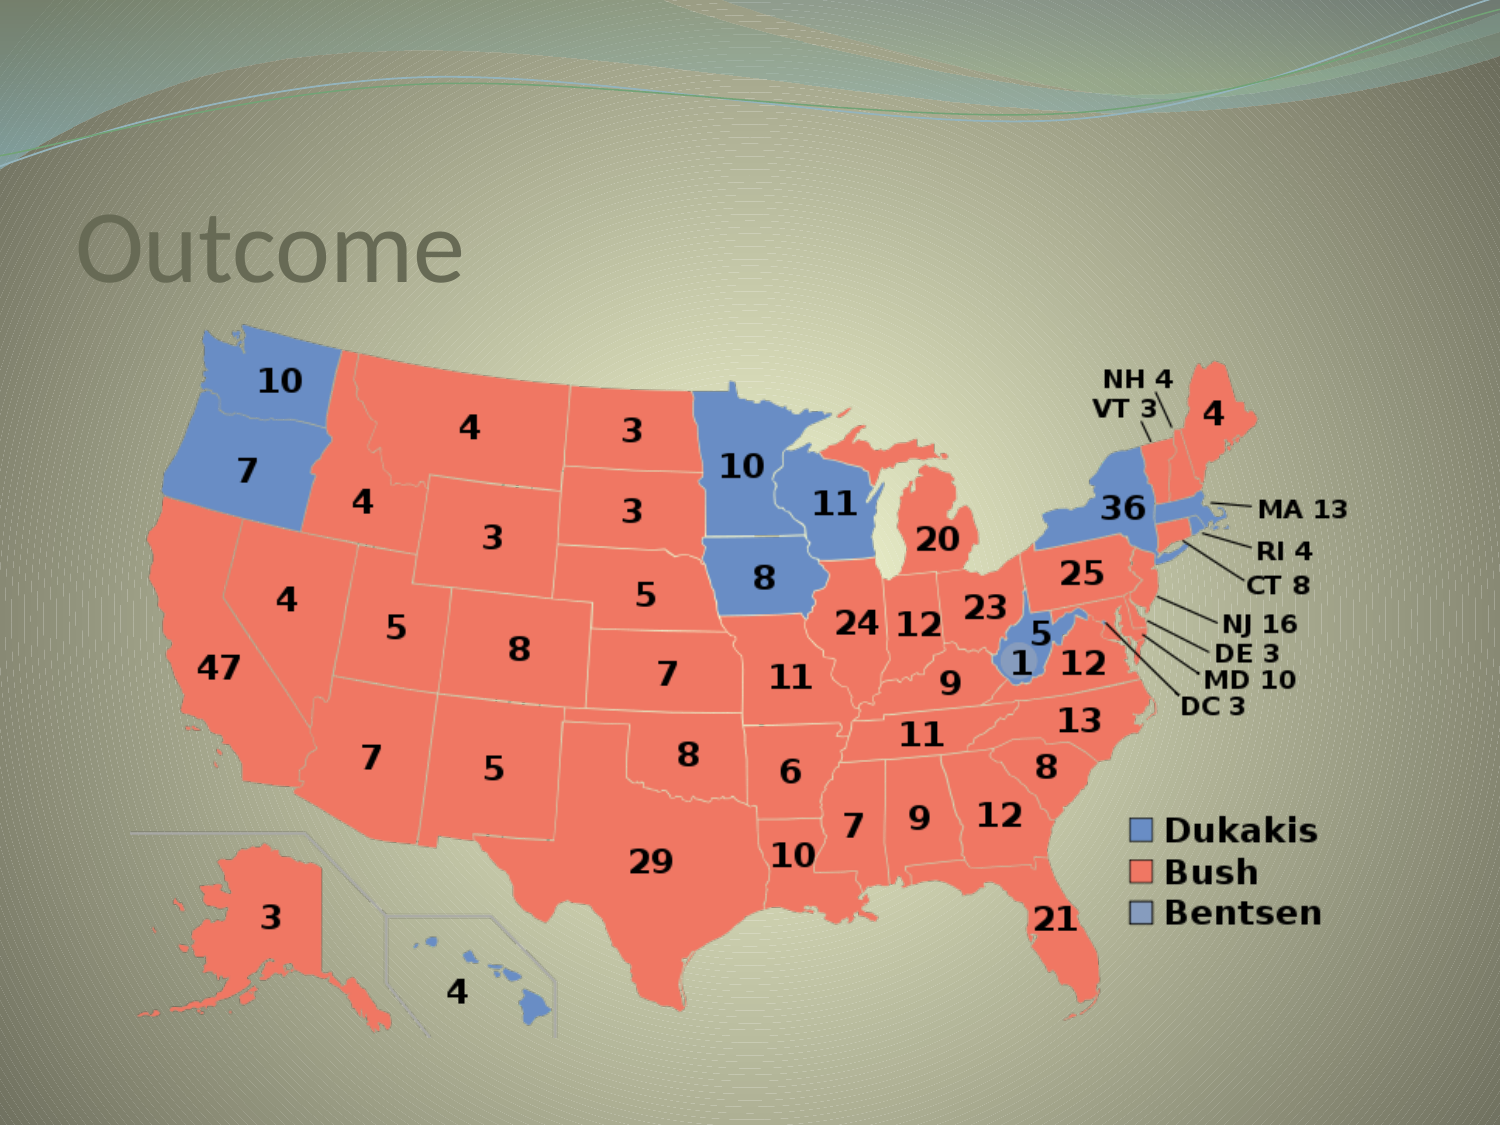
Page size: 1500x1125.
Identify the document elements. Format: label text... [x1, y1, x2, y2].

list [130, 317, 1370, 1038]
title Outcome [75, 115, 1425, 303]
